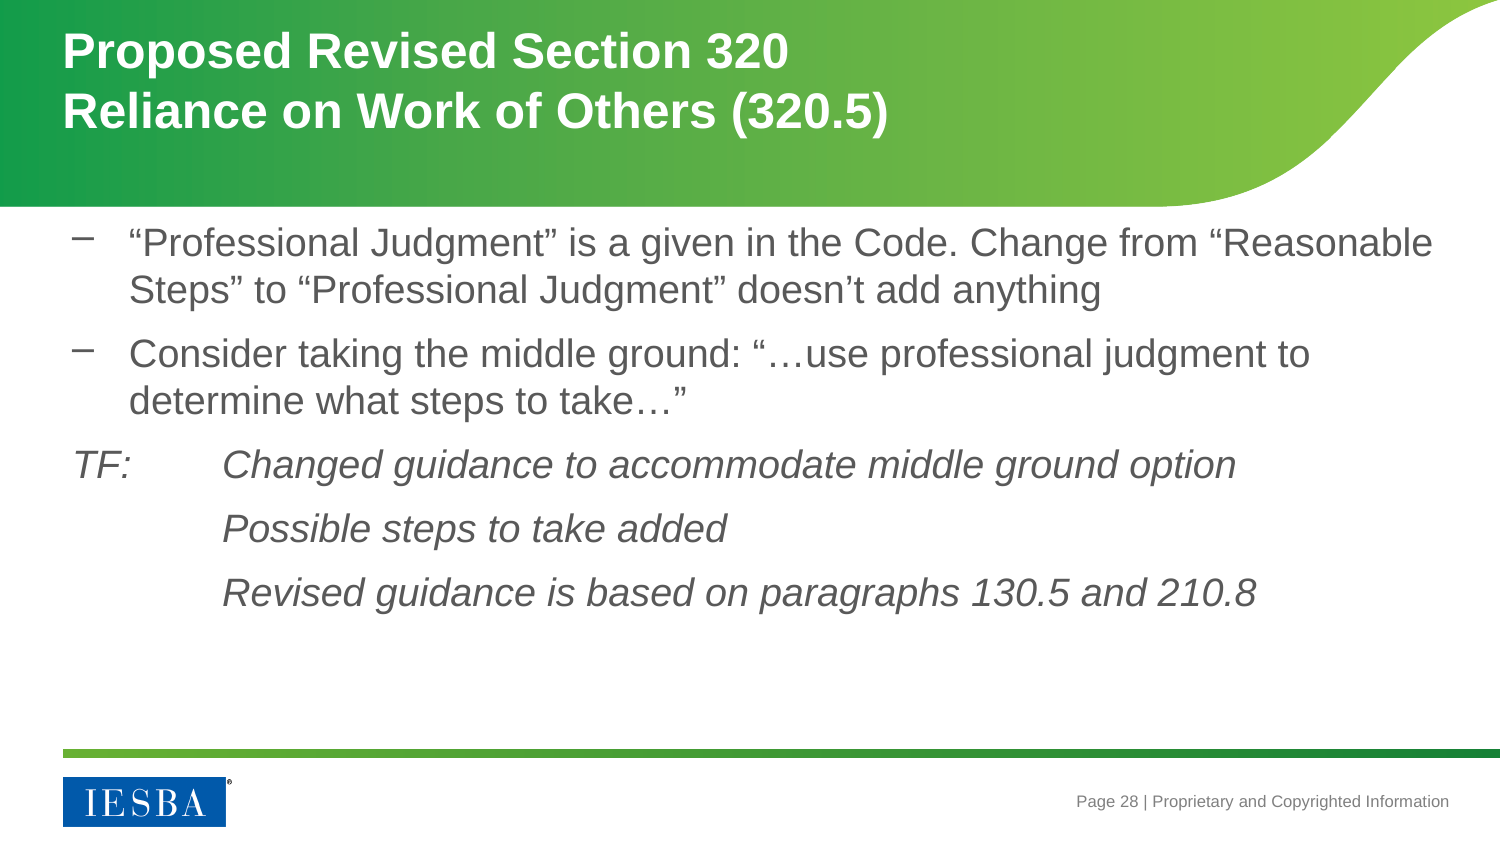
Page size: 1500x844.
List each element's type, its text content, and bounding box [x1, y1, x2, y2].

title Proposed Revised Section 320 Reliance on Work of Others (320.5) [62, 75, 1300, 142]
picture [63, 777, 232, 827]
list “Professional Judgment” is a given in the Code. Change from “Reasonable Steps” to “Professional Judgment” doesn’t add anything Consider taking the middle ground: “…use professional judgment to determine what steps to take…” TF: Changed guidance to accommodate middle ground option Possible steps to take added Revised guidance is based on paragraphs 130.5 and 210.8 [0, 209, 1500, 747]
picture [0, 0, 1500, 207]
